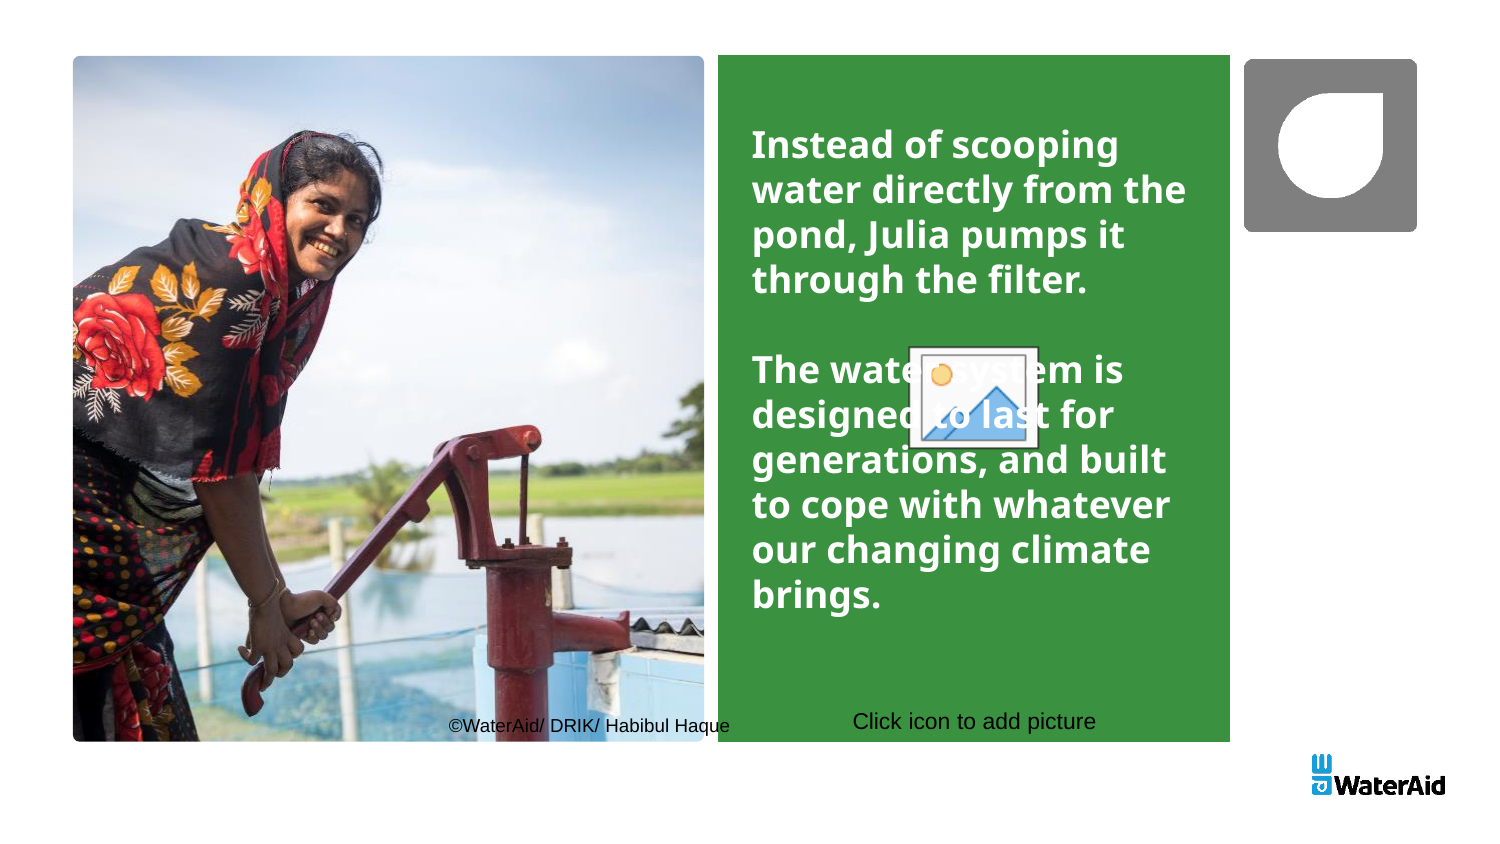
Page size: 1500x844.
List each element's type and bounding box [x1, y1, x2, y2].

picture [72, 55, 705, 742]
text_box [709, 706, 714, 744]
picture [718, 54, 1231, 742]
picture [1312, 754, 1445, 795]
picture [1244, 59, 1417, 233]
